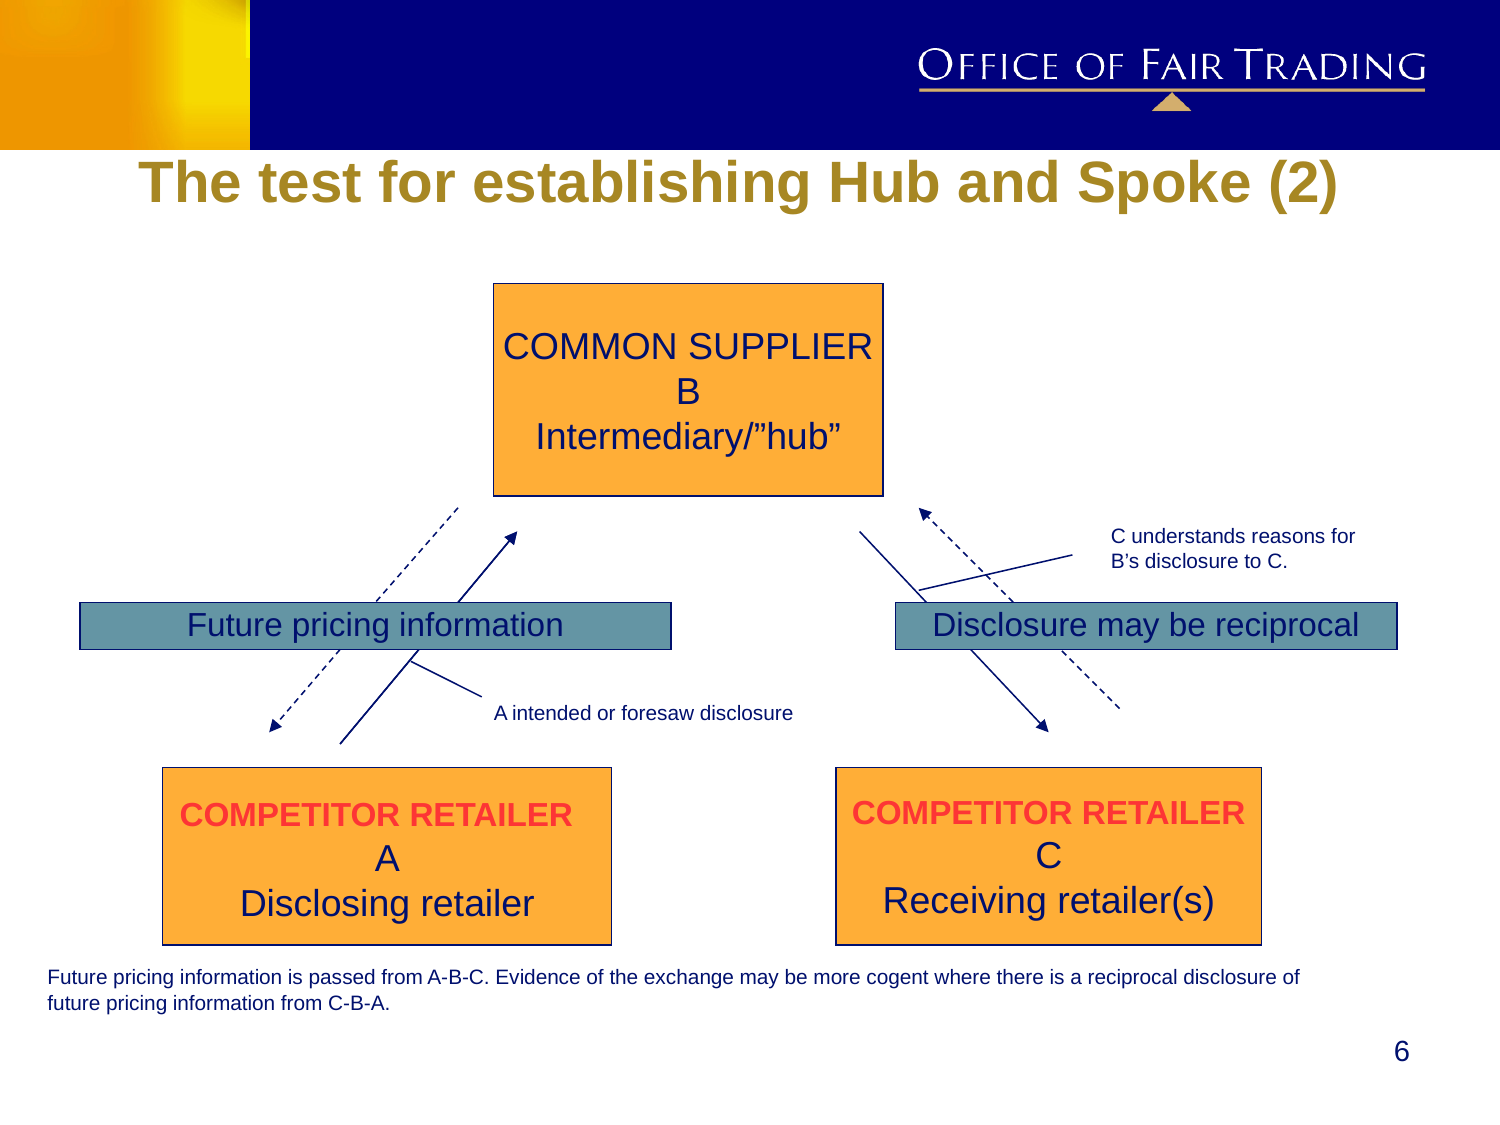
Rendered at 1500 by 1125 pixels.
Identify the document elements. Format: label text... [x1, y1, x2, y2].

text_box Future pricing information is passed from A-B-C. Evidence of the exchange may be more cogent where there is a reciprocal disclosure of future pricing information from C-B-A. [32, 956, 1321, 1022]
text_box Disclosure may be reciprocal [895, 602, 1398, 650]
text_box [458, 531, 518, 602]
text_box COMPETITOR RETAILER C Receiving retailer(s) [836, 767, 1262, 945]
text_box A intended or foresaw disclosure [478, 692, 809, 733]
text_box Future pricing information [80, 602, 671, 650]
text_box [918, 507, 932, 521]
picture [906, 41, 1432, 117]
picture [0, 0, 250, 150]
text_box COMMON SUPPLIER B Intermediary/”hub” [493, 283, 884, 497]
text_box [971, 650, 1049, 733]
text_box The test for establishing Hub and Spoke (2) [123, 137, 1500, 222]
text_box COMPETITOR RETAILER A Disclosing retailer [162, 767, 612, 945]
text_box C understands reasons for B’s disclosure to C. [1096, 515, 1398, 580]
slide_number 6 [1074, 1024, 1426, 1103]
text_box [269, 717, 283, 733]
